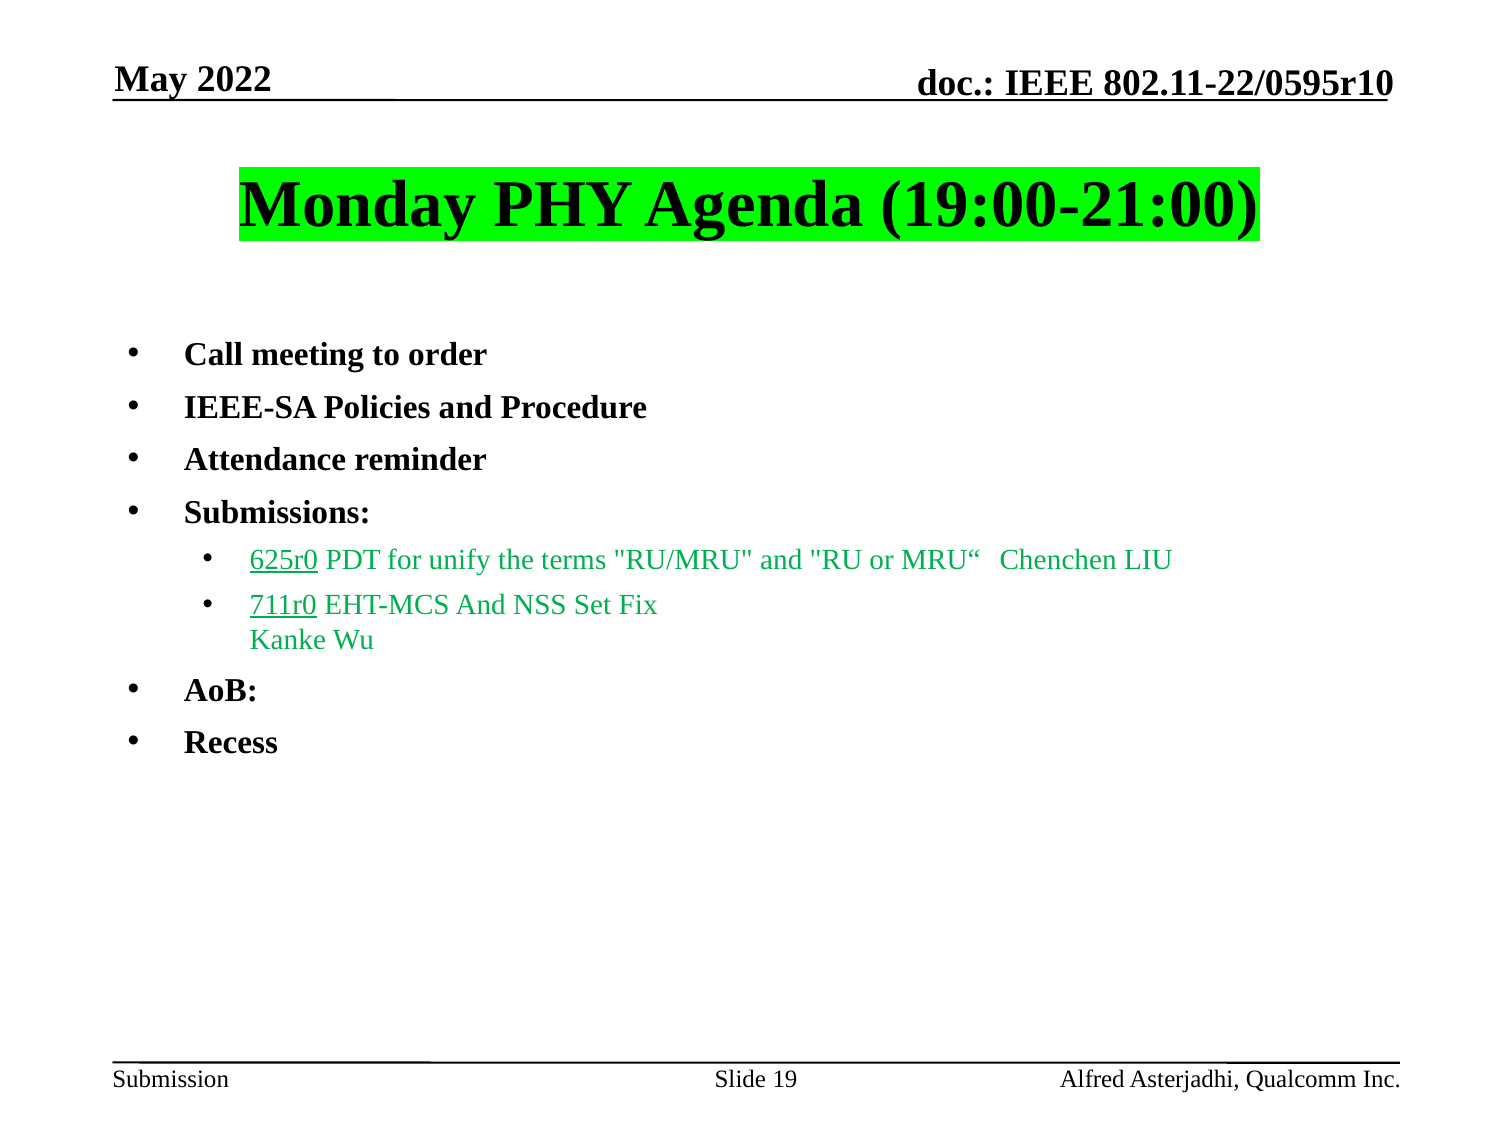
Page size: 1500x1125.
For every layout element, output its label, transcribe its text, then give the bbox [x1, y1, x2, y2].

title Monday PHY Agenda (19:00-21:00) [112, 112, 1388, 288]
footer Alfred Asterjadhi, Qualcomm Inc. [878, 1061, 1402, 1093]
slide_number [114, 54, 423, 100]
list Call meeting to order IEEE-SA Policies and Procedure Attendance reminder Submissions: 625r0 PDT for unify the terms "RU/MRU" and "RU or MRU“ Chenchen LIU 711r0 EHT-MCS And NSS Set Fix Kanke Wu AoB: Recess [112, 324, 1388, 1093]
slide_number Slide 19 [712, 1061, 800, 1123]
